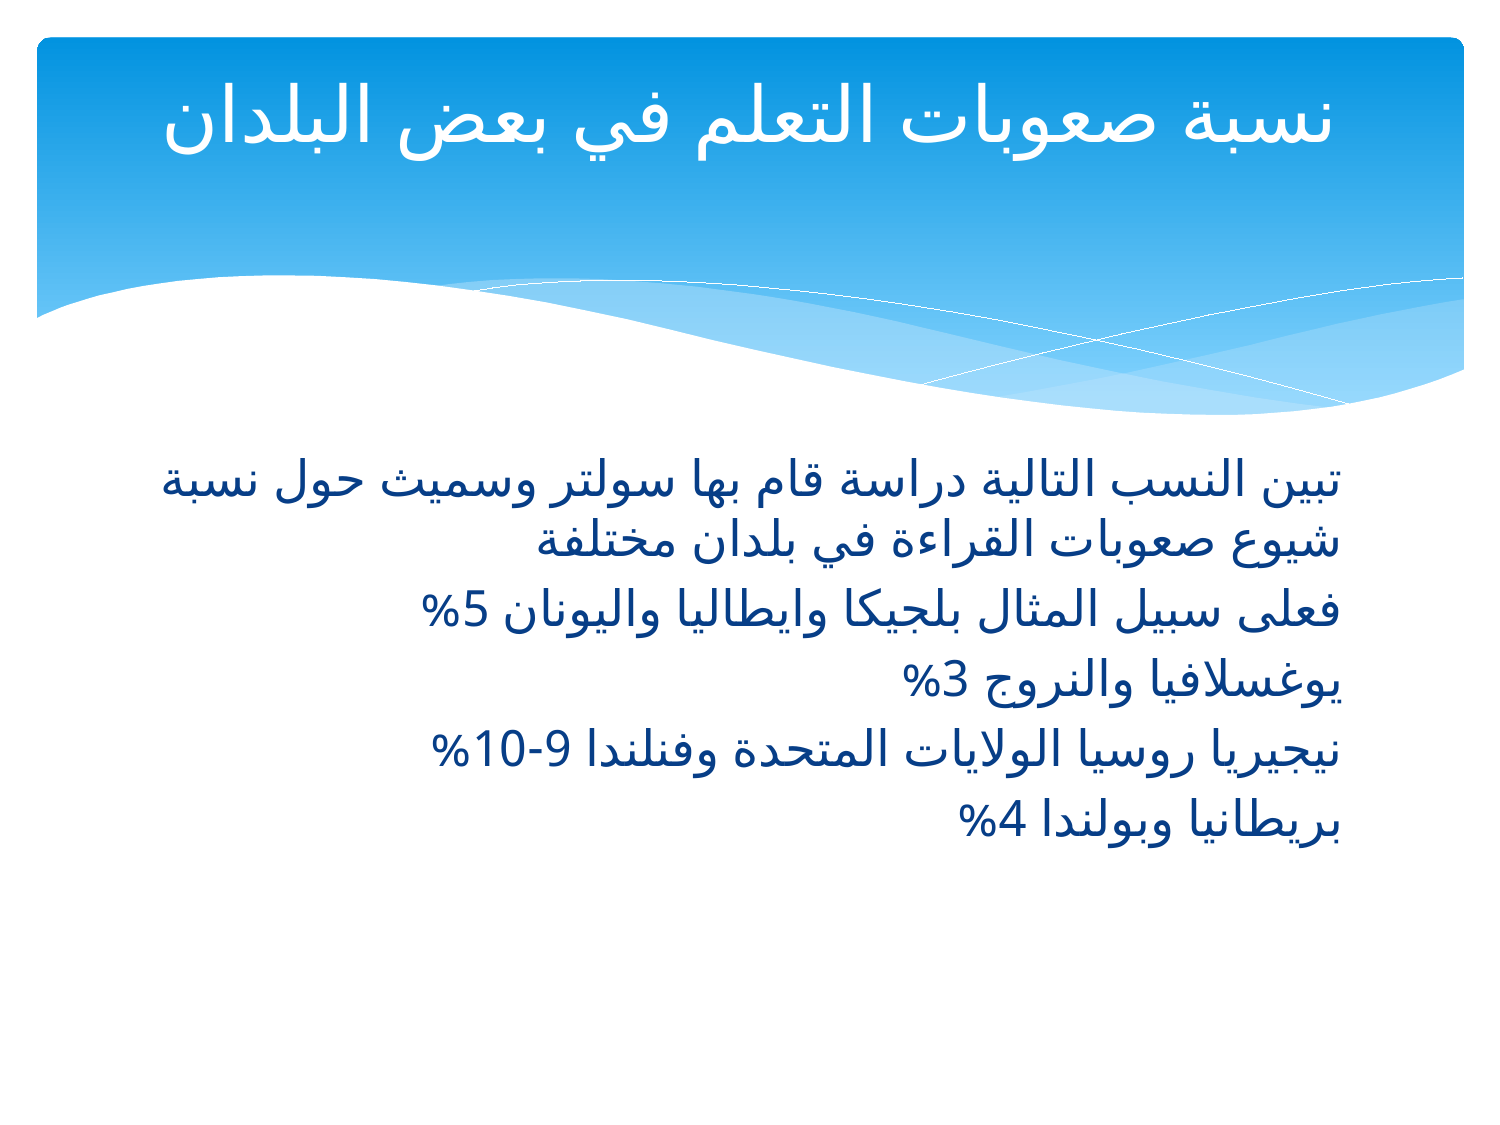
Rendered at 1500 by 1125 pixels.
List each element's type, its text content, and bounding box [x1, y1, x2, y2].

list تبين النسب التالية دراسة قام بها سولتر وسميث حول نسبة شيوع صعوبات القراءة في بلدان مختلفة فعلى سبيل المثال بلجيكا وايطاليا واليونان 5% يوغسلافيا والنروج 3% نيجيريا روسيا الولايات المتحدة وفنلندا 9-10% بريطانيا وبولندا 4% [143, 438, 1359, 1005]
title نسبة صعوبات التعلم في بعض البلدان [75, 55, 1425, 261]
